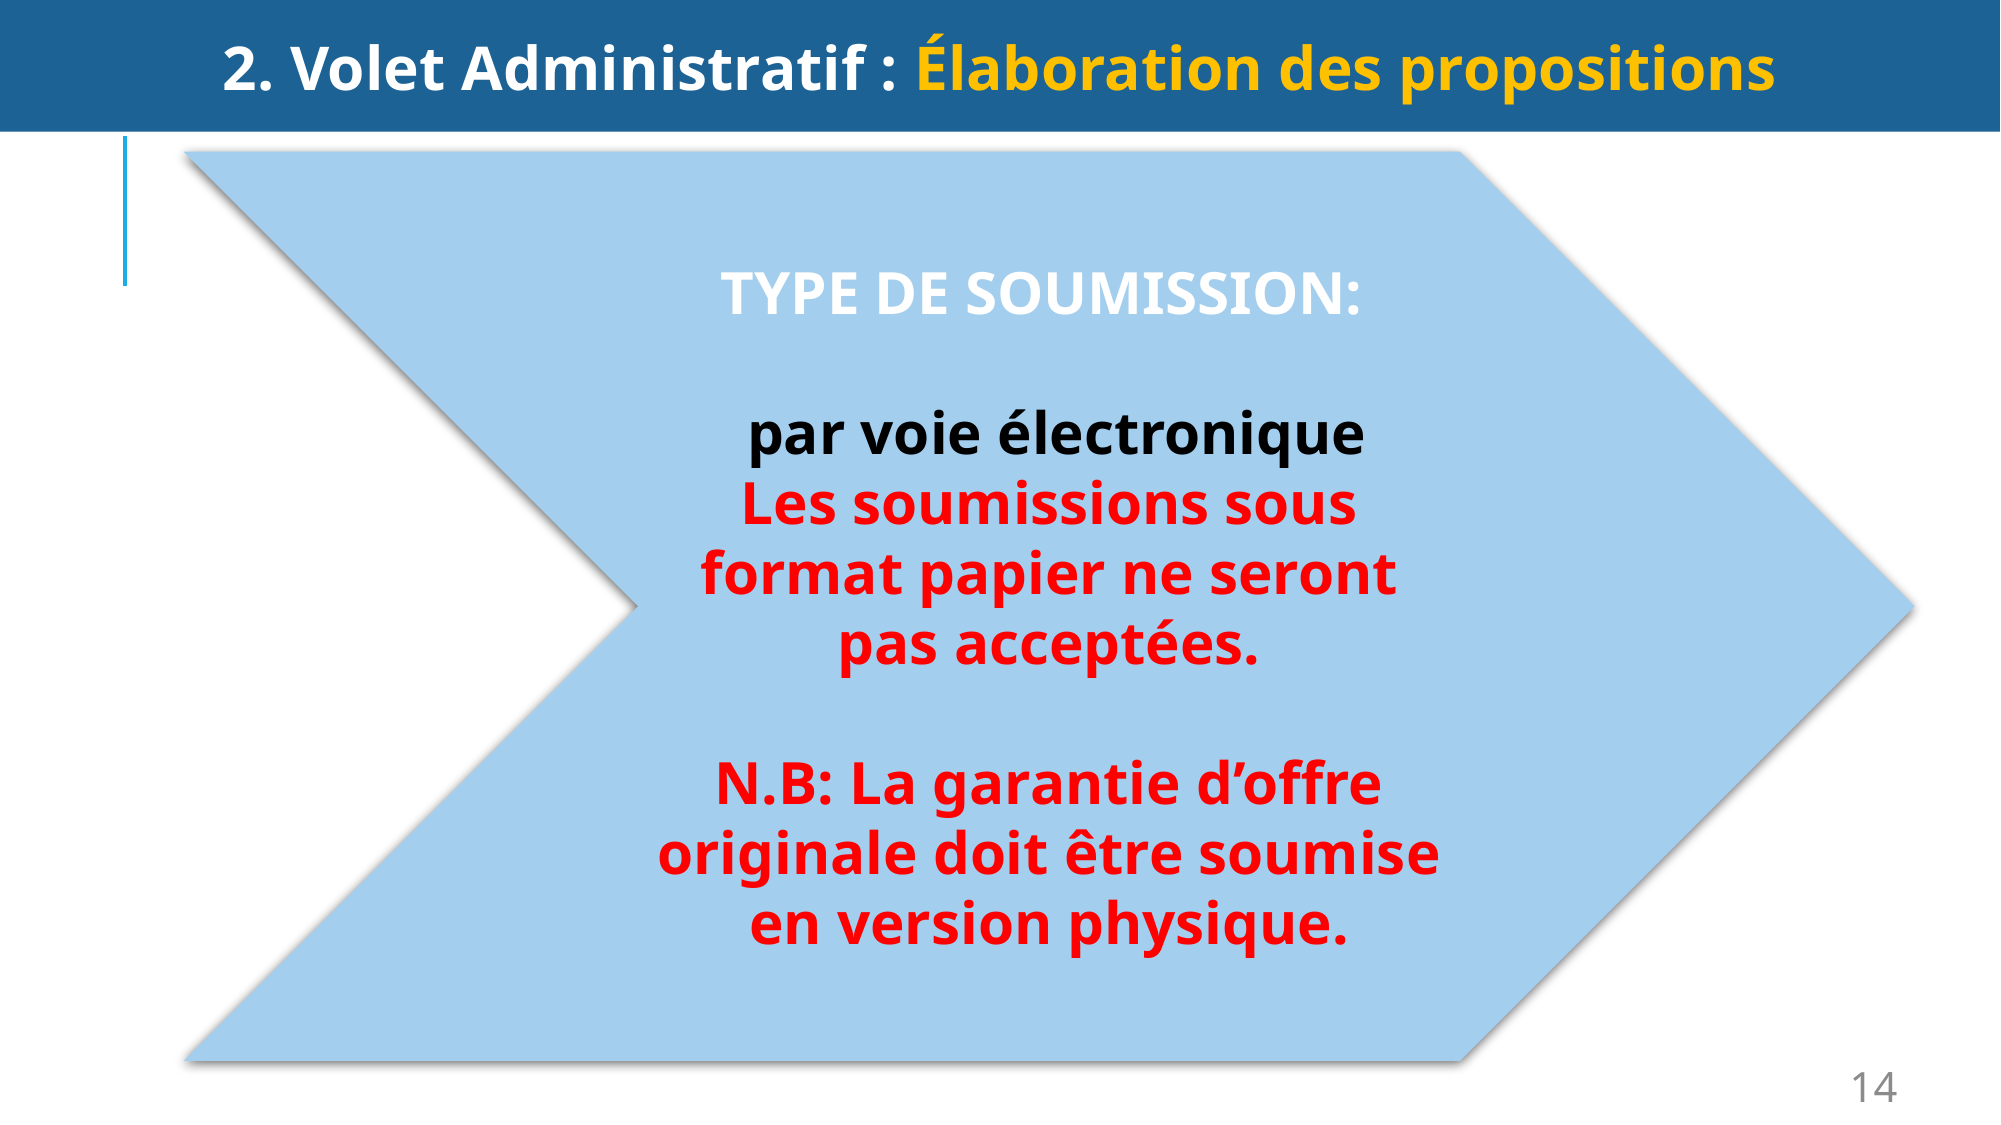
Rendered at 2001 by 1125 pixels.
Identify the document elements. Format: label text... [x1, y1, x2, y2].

text_box 14 [1829, 1060, 1898, 1118]
text_box TYPE DE SOUMISSION: par voie électronique Les soumissions sous format papier ne seront pas acceptées. N.B: La garantie d’offre originale doit être soumise en version physique. [183, 151, 1915, 1061]
text_box 2. Volet Administratif : Élaboration des propositions [0, 0, 2000, 133]
